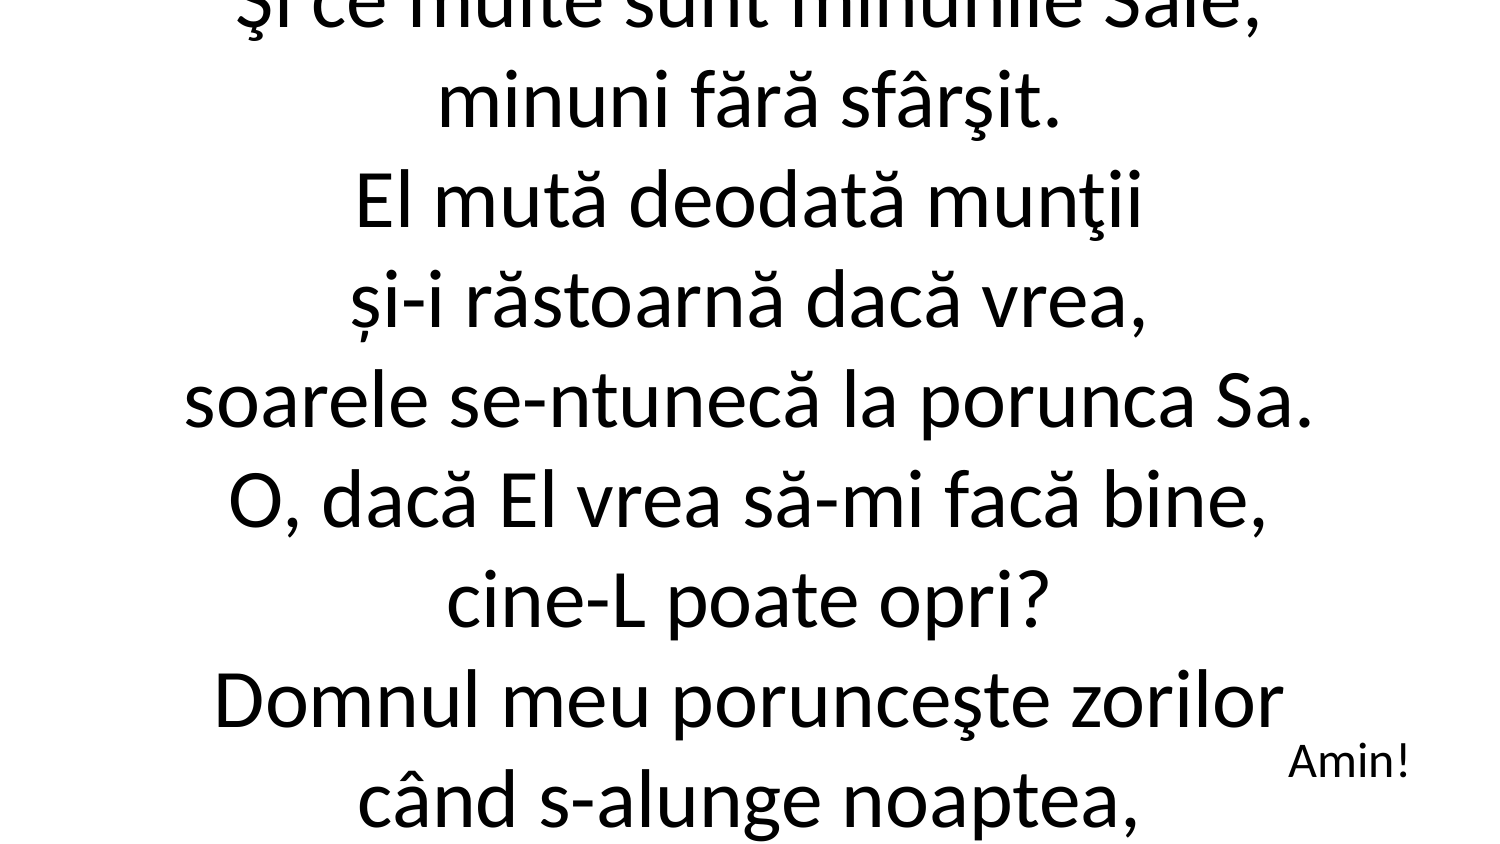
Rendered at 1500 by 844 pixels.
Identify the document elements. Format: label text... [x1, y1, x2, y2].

text_box Amin! [1273, 674, 1427, 795]
text_box 2. Mare e Domnul meu şi sfânt, mărirea Lui e-n cer și pe pământ. Şi ce multe sunt minunile Sale, minuni fără sfârşit. El mută deodată munţii și-i răstoarnă dacă vrea, soarele se-ntunecă la porunca Sa. O, dacă El vrea să-mi facă bine, cine-L poate opri? Domnul meu porunceşte zorilor când s-alunge noaptea, și-i arată dimineţii locul pe cer. În mâna Lui sunt legile cerului, și eu-s în mâna Lui. [168, 0, 1332, 844]
